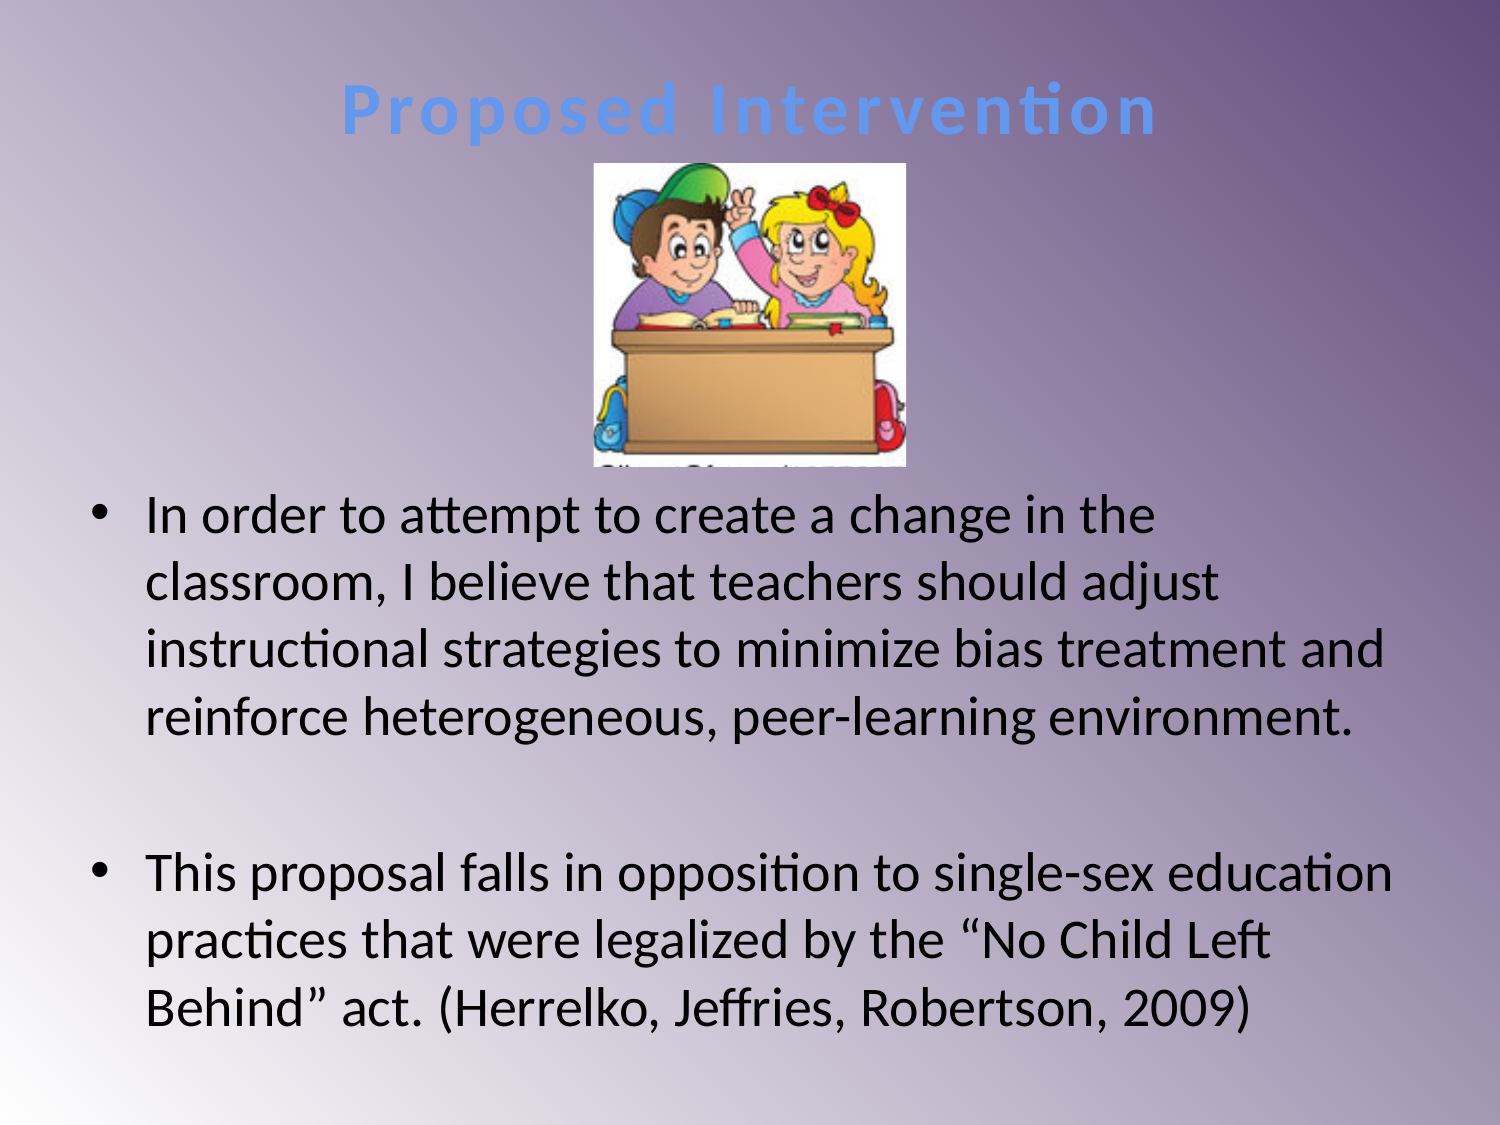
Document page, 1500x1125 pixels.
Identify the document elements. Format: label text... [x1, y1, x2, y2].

title Proposed Intervention [75, 45, 1425, 164]
picture [593, 163, 907, 467]
list In order to attempt to create a change in the classroom, I believe that teachers should adjust instructional strategies to minimize bias treatment and reinforce heterogeneous, peer-learning environment. This proposal falls in opposition to single-sex education practices that were legalized by the “No Child Left Behind” act. (Herrelko, Jeffries, Robertson, 2009) [75, 469, 1425, 1081]
